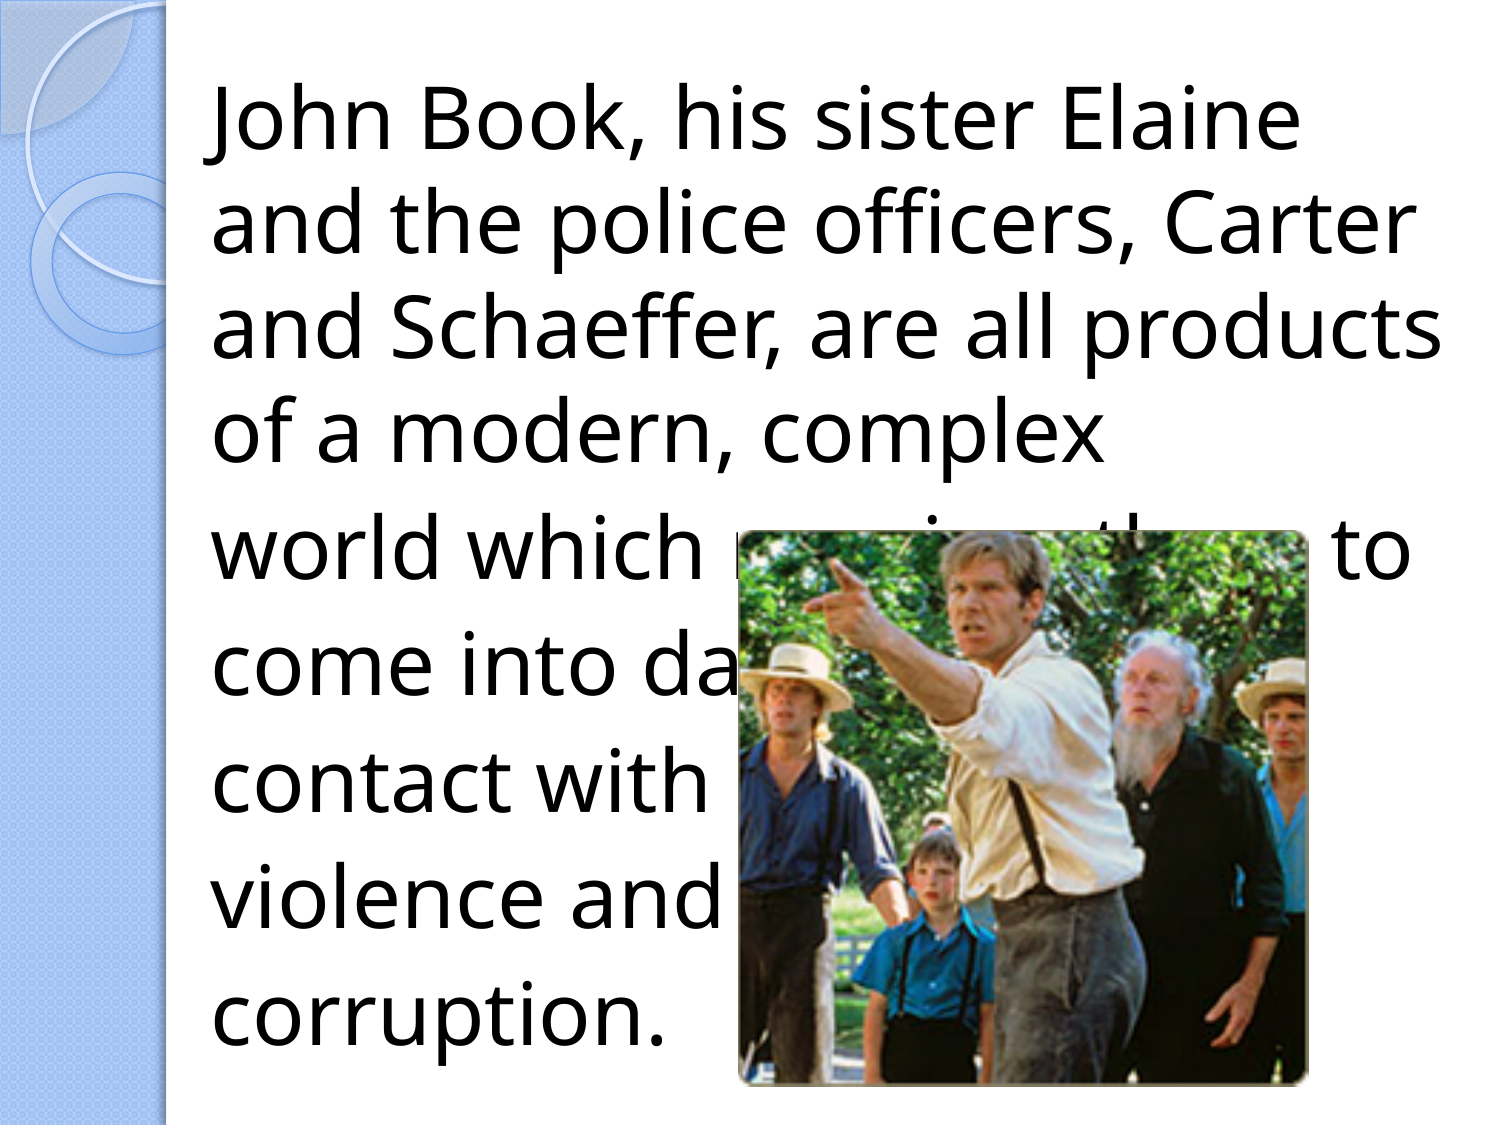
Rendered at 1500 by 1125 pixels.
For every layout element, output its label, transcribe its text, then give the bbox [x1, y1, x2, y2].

list John Book, his sister Elaine and the police officers, Carter and Schaeffer, are all products of a modern, complex world which requires them to come into daily contact with violence and corruption. [183, 54, 1466, 1087]
picture [737, 530, 1309, 1087]
